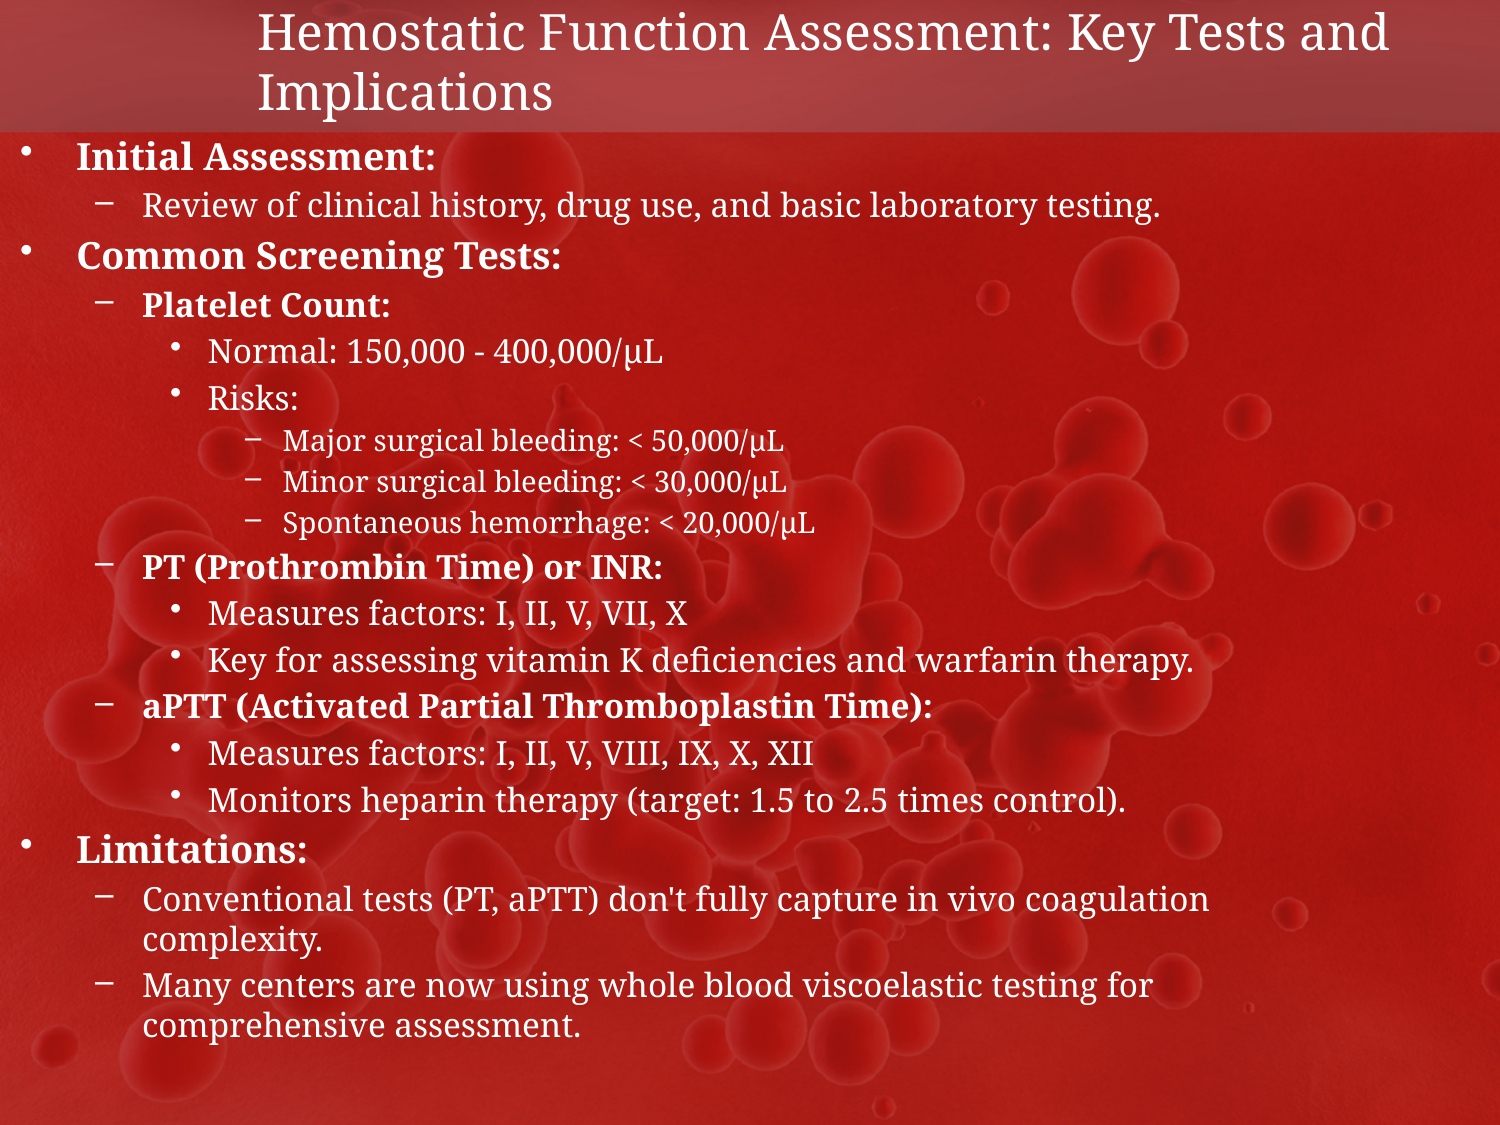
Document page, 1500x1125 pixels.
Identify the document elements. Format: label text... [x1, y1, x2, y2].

list Initial Assessment: Review of clinical history, drug use, and basic laboratory testing. Common Screening Tests: Platelet Count: Normal: 150,000 - 400,000/μL Risks: Major surgical bleeding: < 50,000/μL Minor surgical bleeding: < 30,000/μL Spontaneous hemorrhage: < 20,000/μL PT (Prothrombin Time) or INR: Measures factors: I, II, V, VII, X Key for assessing vitamin K deficiencies and warfarin therapy. aPTT (Activated Partial Thromboplastin Time): Measures factors: I, II, V, VIII, IX, X, XII Monitors heparin therapy (target: 1.5 to 2.5 times control). Limitations: Conventional tests (PT, aPTT) don't fully capture in vivo coagulation complexity. Many centers are now using whole blood viscoelastic testing for comprehensive assessment. [4, 125, 1234, 1036]
title Hemostatic Function Assessment: Key Tests and Implications [241, 18, 1448, 103]
picture [0, 0, 1500, 1125]
